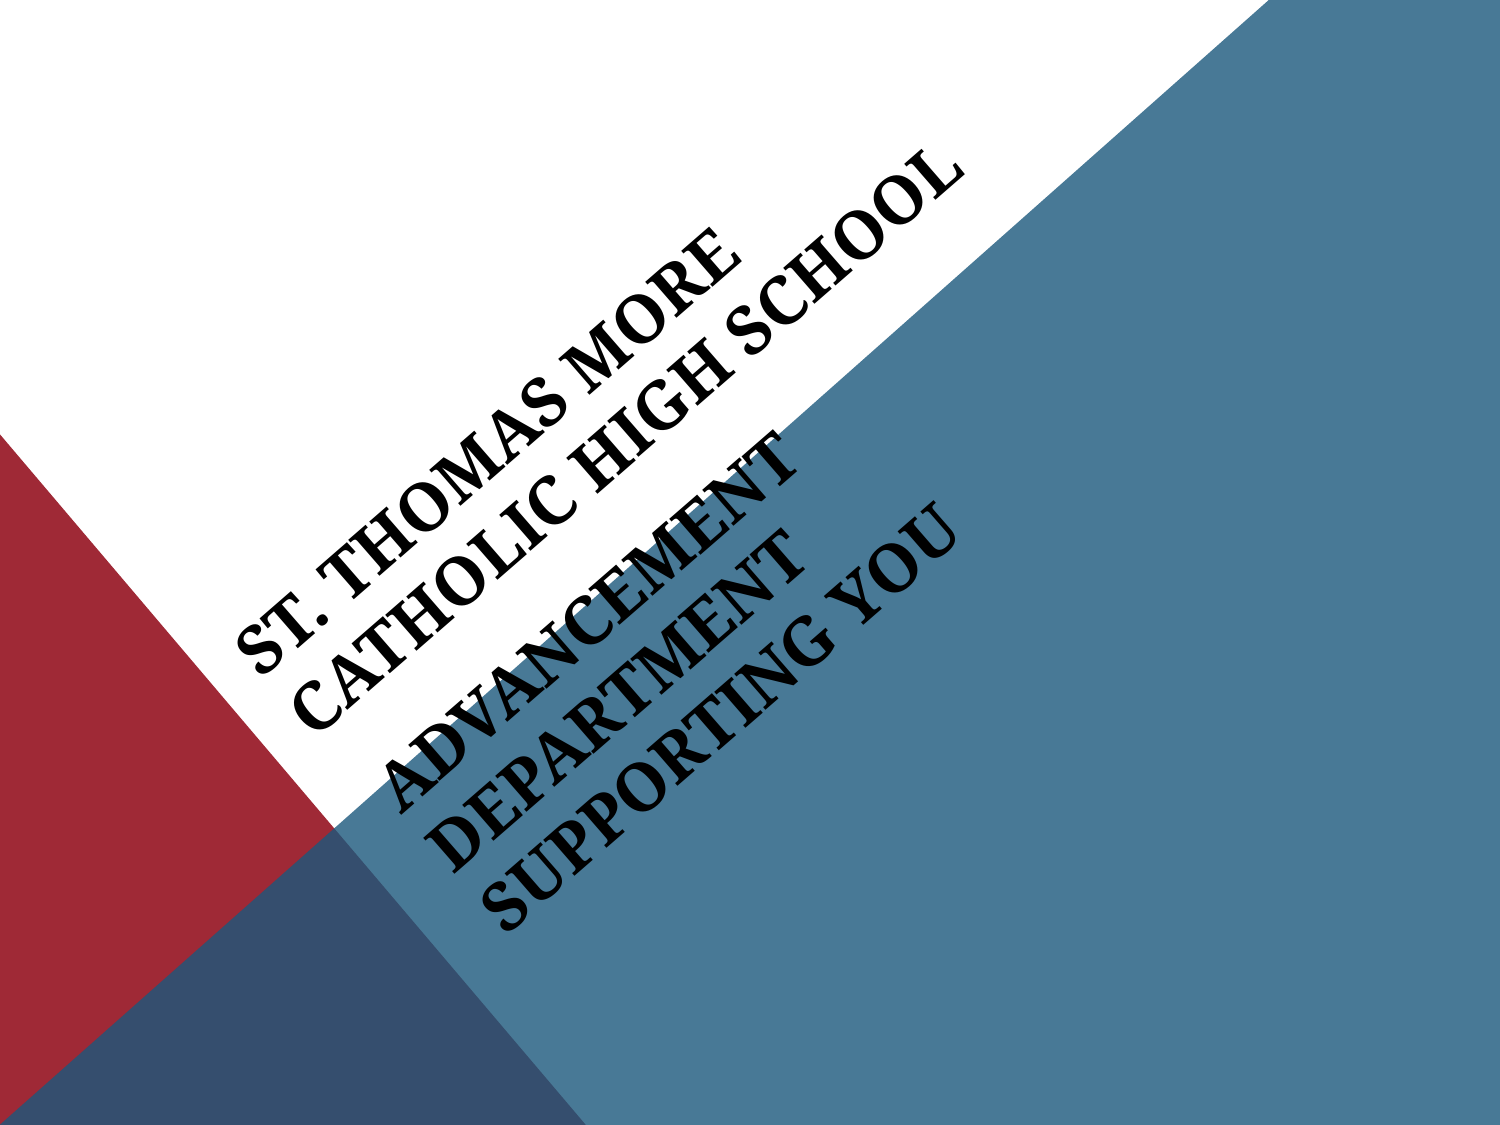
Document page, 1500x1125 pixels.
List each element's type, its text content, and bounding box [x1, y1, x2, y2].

title St. Thomas More Catholic High School [182, 4, 1012, 761]
text_box Advancement Department Supporting You [374, 200, 1204, 957]
subtitle [312, 61, 1154, 804]
